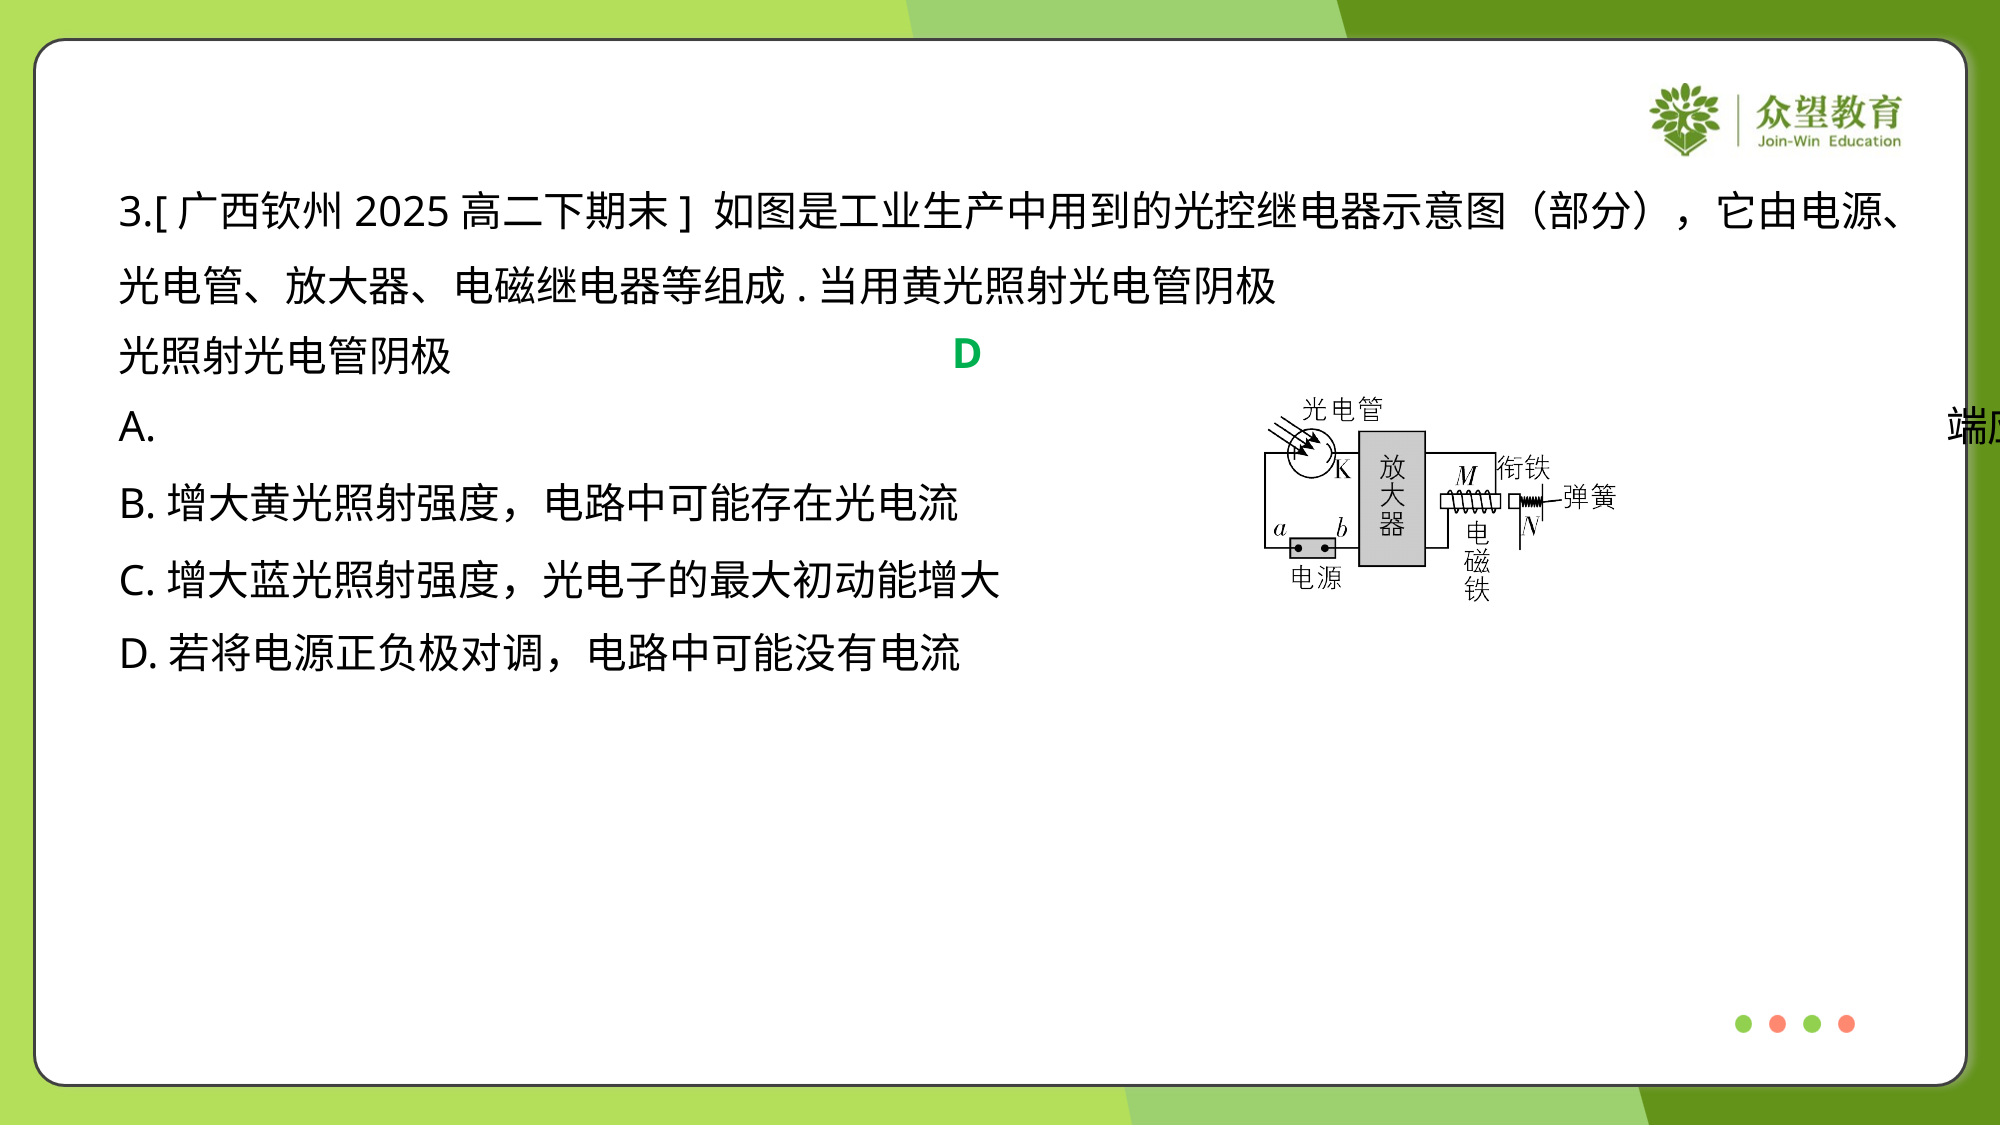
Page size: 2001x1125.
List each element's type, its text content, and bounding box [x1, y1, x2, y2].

text_box D [935, 306, 999, 371]
picture [0, 0, 2000, 1125]
